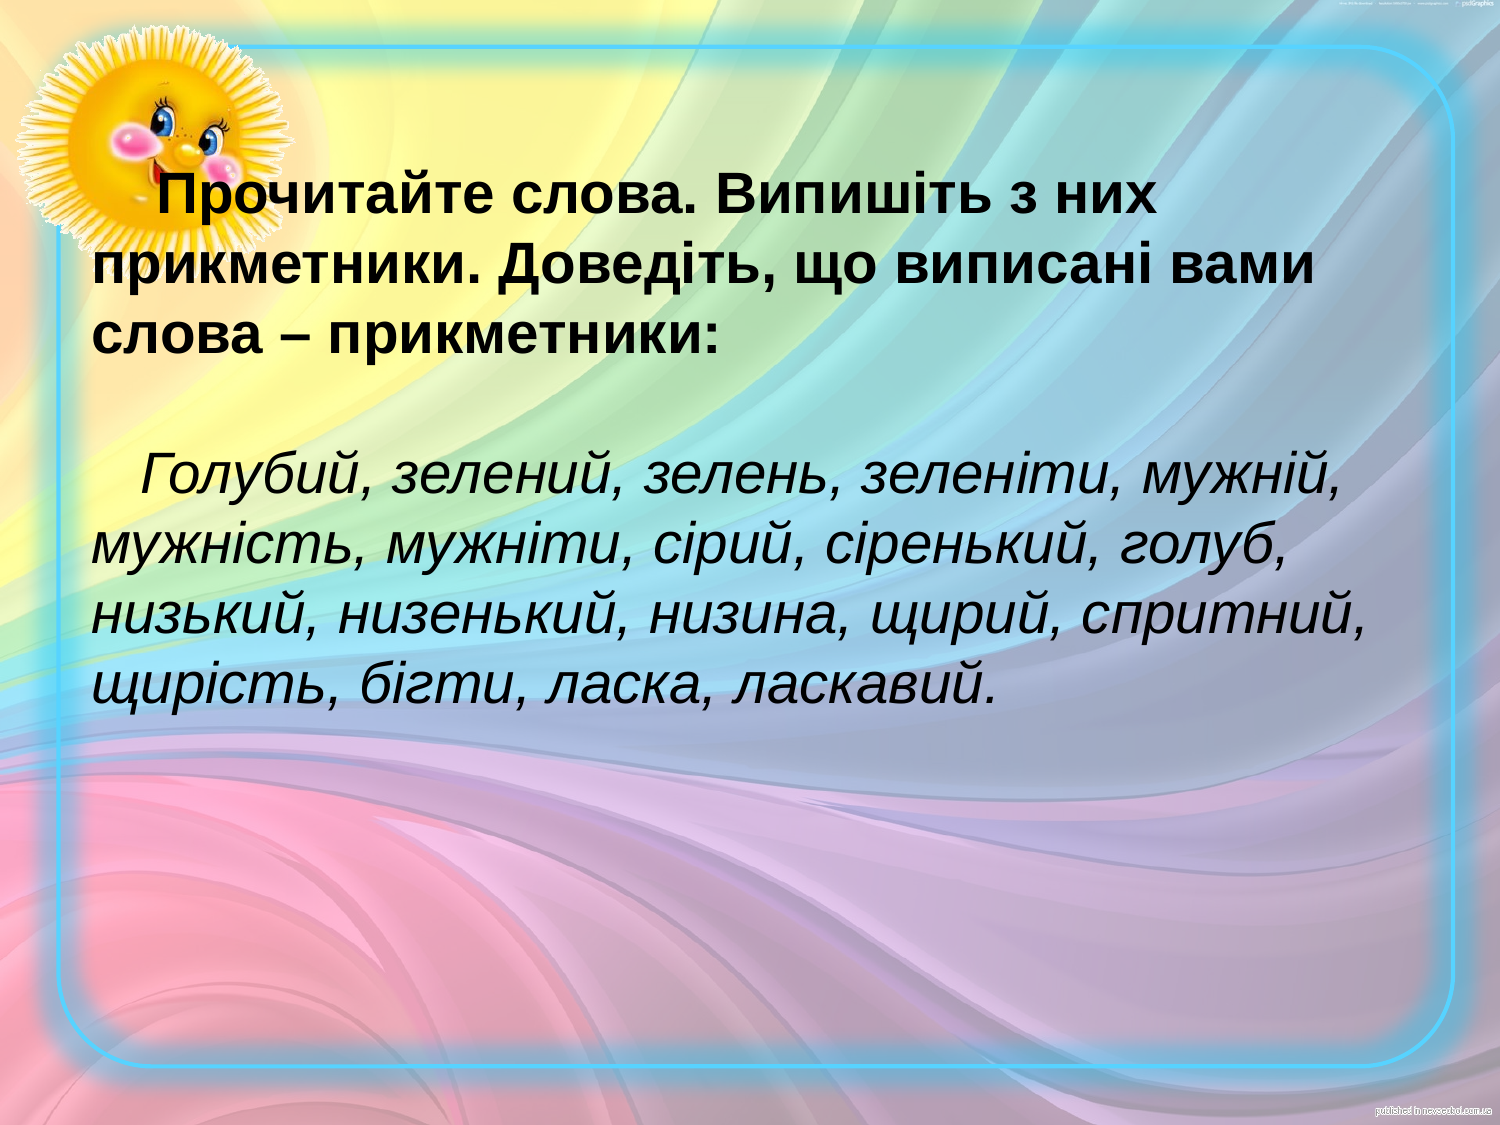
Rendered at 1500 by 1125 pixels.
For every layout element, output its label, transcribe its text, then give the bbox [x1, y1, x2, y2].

picture [11, 11, 340, 340]
text_box Прочитайте слова. Випишіть з них прикметники. Доведіть, що виписані вами слова – прикметники: Голубий, зелений, зелень, зеленіти, мужній, мужність, мужніти, сірий, сіренький, голуб, низький, низенький, низина, щирий, спритний, щирість, бігти, ласка, ласкавий. [76, 147, 1447, 723]
